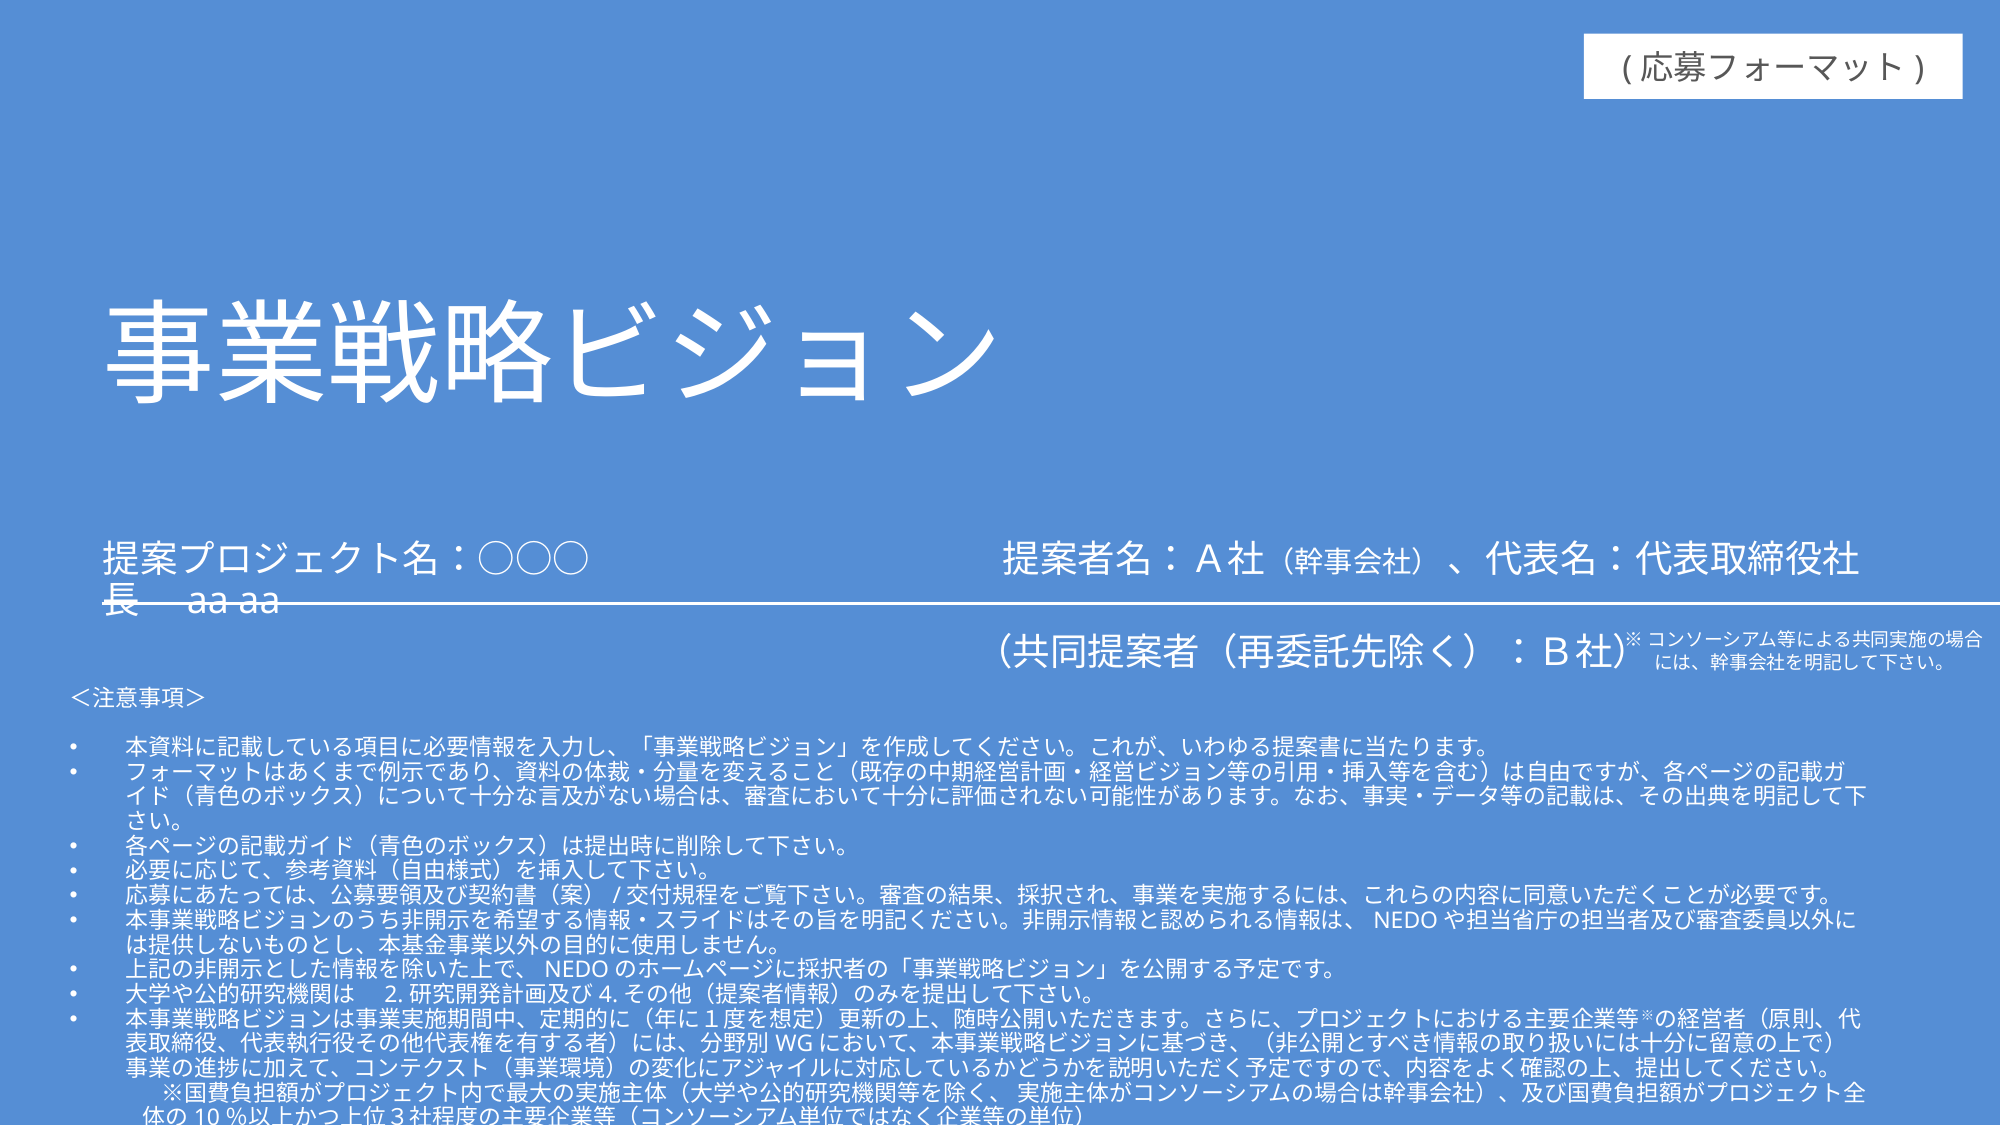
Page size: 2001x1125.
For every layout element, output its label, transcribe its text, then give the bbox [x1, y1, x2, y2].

text_box （共同提案者（再委託先除く）：Ｂ社） [959, 610, 1870, 691]
title 事業戦略ビジョン 提案プロジェクト名：○○○ 提案者名：Ａ社（幹事会社） 、代表名：代表取締役社長 aa aa [102, 297, 1897, 633]
text_box ※コンソーシアム等による共同実施の場合には、幹事会社を明記して下さい。 [1607, 621, 2000, 680]
text_box ＜注意事項＞ 本資料に記載している項目に必要情報を入力し、「事業戦略ビジョン」を作成してください。これが、いわゆる提案書に当たります。 フォーマットはあくまで例示であり、資料の体裁・分量を変えること（既存の中期経営計画・経営ビジョン等の引用・挿入等を含む）は自由ですが、各ページの記載ガイド（青色のボックス）について十分な言及がない場合は、審査において十分に評価されない可能性があります。なお、事実・データ等の記載は、その出典を明記して下さい。 各ページの記載ガイド（青色のボックス）は提出時に削除して下さい。 必要に応じて、参考資料（自由様式）を挿入して下さい。 応募にあたっては、公募要領及び契約書（案）/交付規程をご覧下さい。審査の結果、採択され、事業を実施するには、これらの内容に同意いただくことが必要です。 本事業戦略ビジョンのうち非開示を希望する情報・スライドはその旨を明記ください。非開示情報と認められる情報は、NEDOや担当省庁の担当者及び審査委員以外には提供しないものとし、本基金事業以外の目的に使用しません。 上記の非開示とした情報を除いた上で、NEDOのホームページに採択者の「事業戦略ビジョン」を公開する予定です。 大学や公的研究機関は 2.研究開発計画及び4.その他（提案者情報）のみを提出して下さい。 本事業戦略ビジョンは事業実施期間中、定期的に（年に１度を想定）更新の上、随時公開いただきます。さらに、プロジェクトにおける主要企業等※の経営者（原則、代表取締役、代表執行役その他代表権を有する者）には、分野別WGにおいて、本事業戦略ビジョンに基づき、（非公開とすべき情報の取り扱いには十分に留意の上で）事業の進捗に加えて、コンテクスト（事業環境）の変化にアジャイルに対応しているかどうかを説明いただく予定ですので、内容をよく確認の上、提出してください。 ※国費負担額がプロジェクト内で最大の実施主体（大学や公的研究機関等を除く、 実施主体がコンソーシアムの場合は幹事会社）、及び国費負担額がプロジェクト全体の10％以上かつ上位３社程度の主要企業等（コンソーシアム単位ではなく企業等の単位） [69, 686, 1870, 1050]
text_box (応募フォーマット) [1583, 33, 1964, 100]
